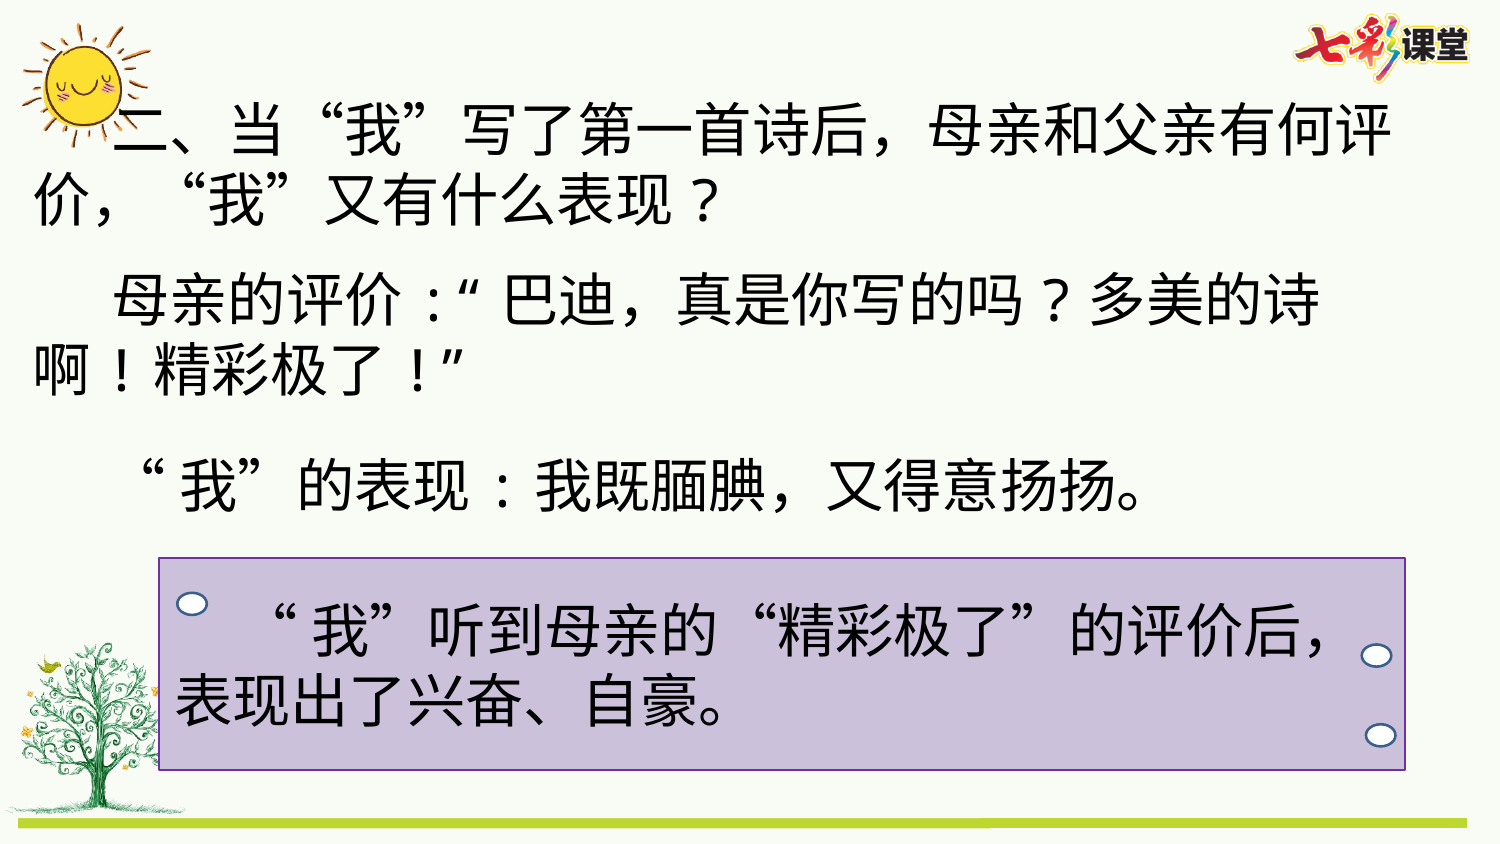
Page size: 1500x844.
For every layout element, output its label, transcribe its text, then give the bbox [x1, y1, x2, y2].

text_box 母亲的评价:“巴迪，真是你写的吗?多美的诗啊!精彩极了!” [17, 256, 1436, 411]
picture [1291, 9, 1472, 87]
text_box “我”的表现:我既腼腆，又得意扬扬。 [40, 442, 1203, 527]
picture [0, 0, 173, 172]
picture [0, 608, 1467, 844]
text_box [158, 557, 1406, 771]
text_box 二、当“我”写了第一首诗后，母亲和父亲有何评价，“我”又有什么表现? [17, 85, 1450, 241]
